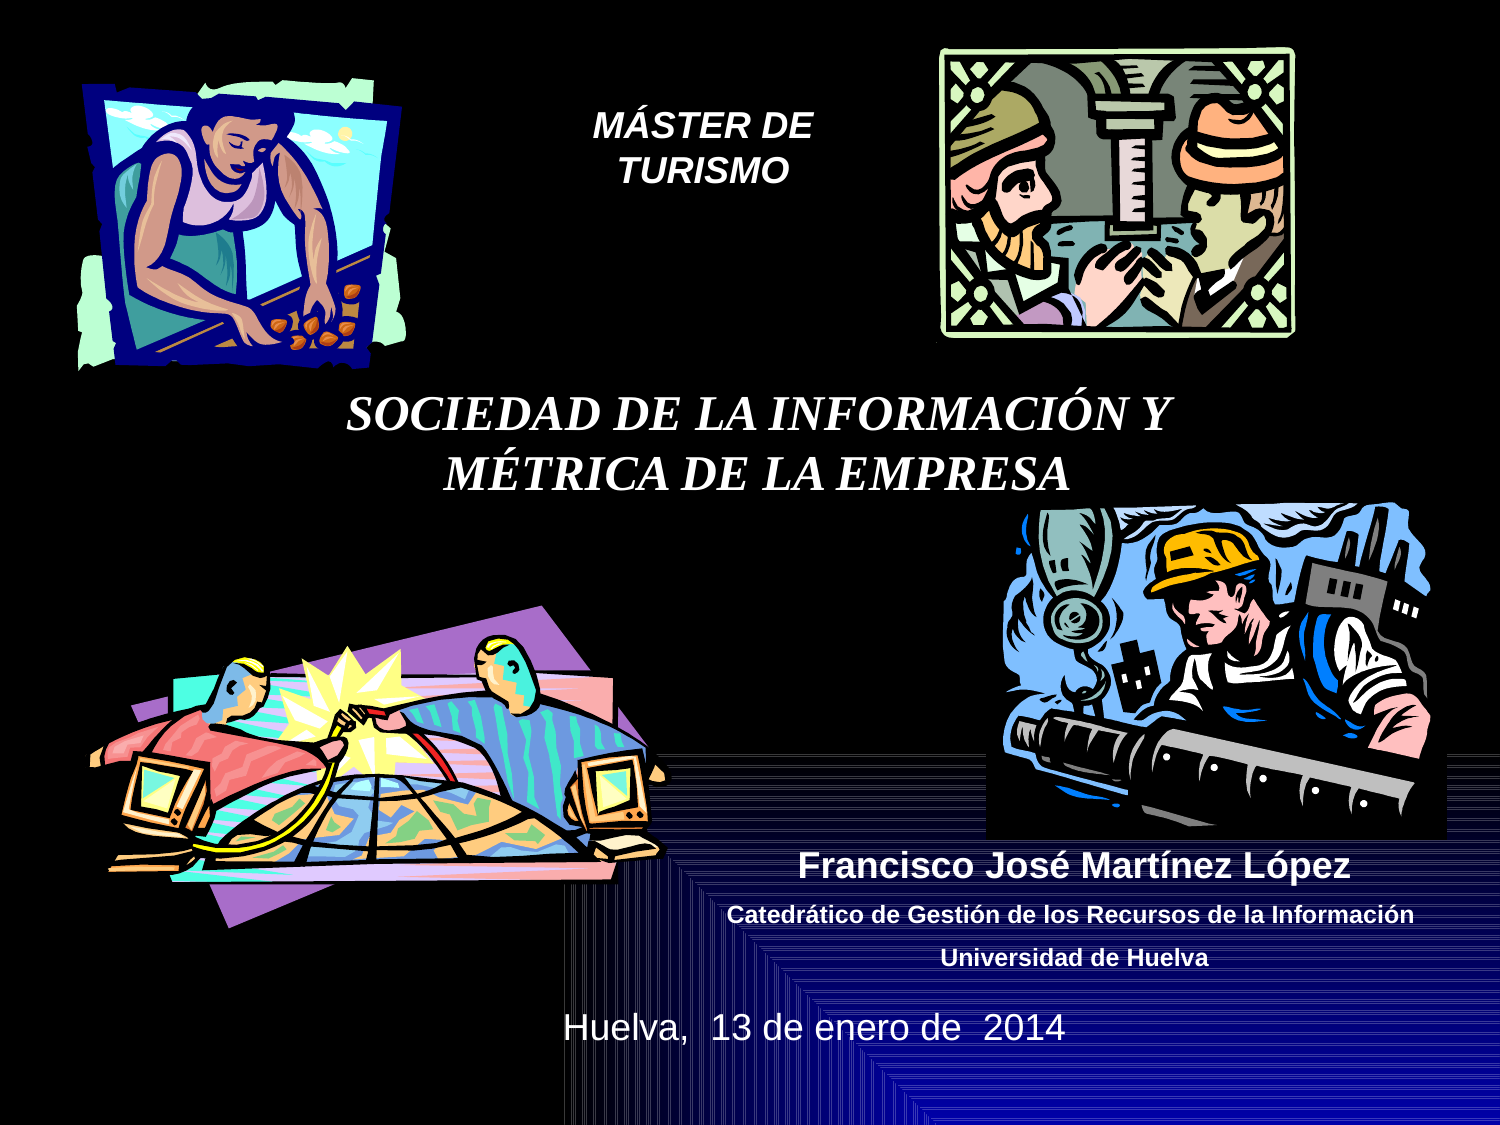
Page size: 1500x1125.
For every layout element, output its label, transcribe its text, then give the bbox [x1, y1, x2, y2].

text_box MÁSTER DE TURISMO [492, 93, 914, 199]
text_box Huelva, 13 de enero de 2014 [328, 996, 1301, 1056]
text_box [76, 77, 408, 372]
text_box Francisco José Martínez López Catedrático de Gestión de los Recursos de la Información Universidad de Huelva [679, 834, 1471, 979]
text_box SOCIEDAD DE LA INFORMACIÓN Y MÉTRICA DE LA EMPRESA [304, 373, 1211, 509]
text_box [985, 491, 1448, 841]
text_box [926, 30, 1308, 353]
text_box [76, 597, 680, 937]
text_box [0, 0, 1500, 1125]
